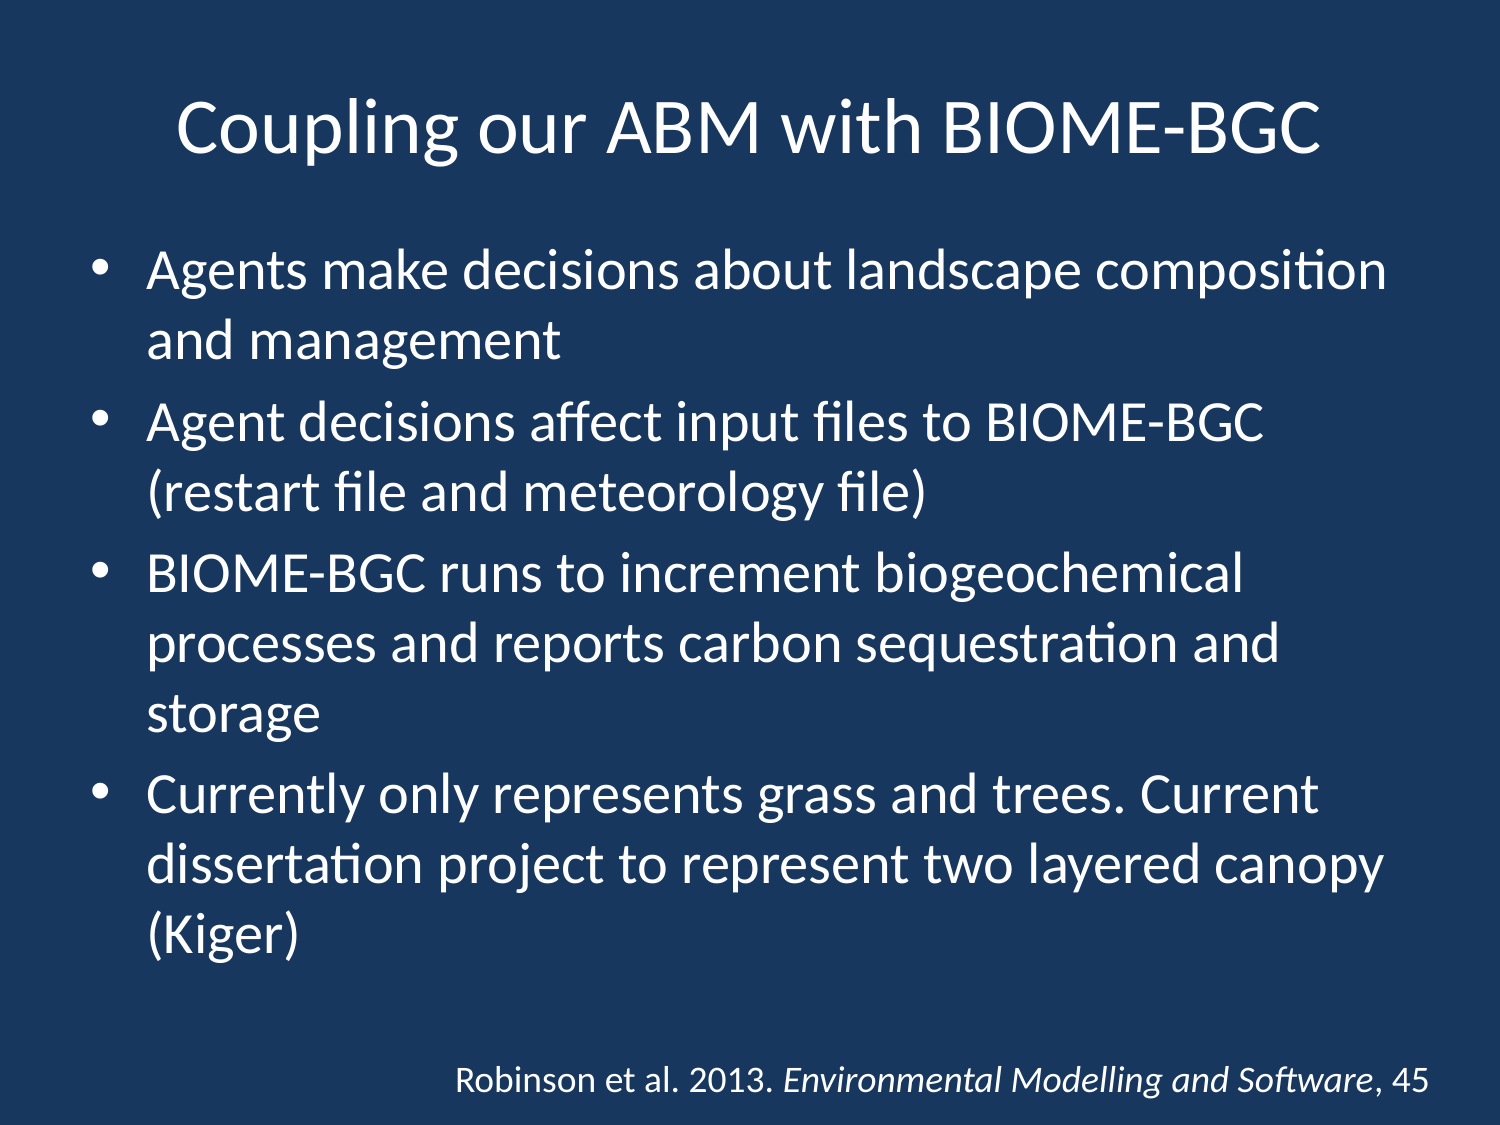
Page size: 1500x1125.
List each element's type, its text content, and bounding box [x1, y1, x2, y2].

title Coupling our ABM with BIOME-BGC [75, 45, 1425, 198]
text_box Robinson et al. 2013. Environmental Modelling and Software, 45 [440, 1047, 1454, 1107]
list Agents make decisions about landscape composition and management Agent decisions affect input files to BIOME-BGC (restart file and meteorology file) BIOME-BGC runs to increment biogeochemical processes and reports carbon sequestration and storage Currently only represents grass and trees. Current dissertation project to represent two layered canopy (Kiger) [75, 223, 1425, 1088]
